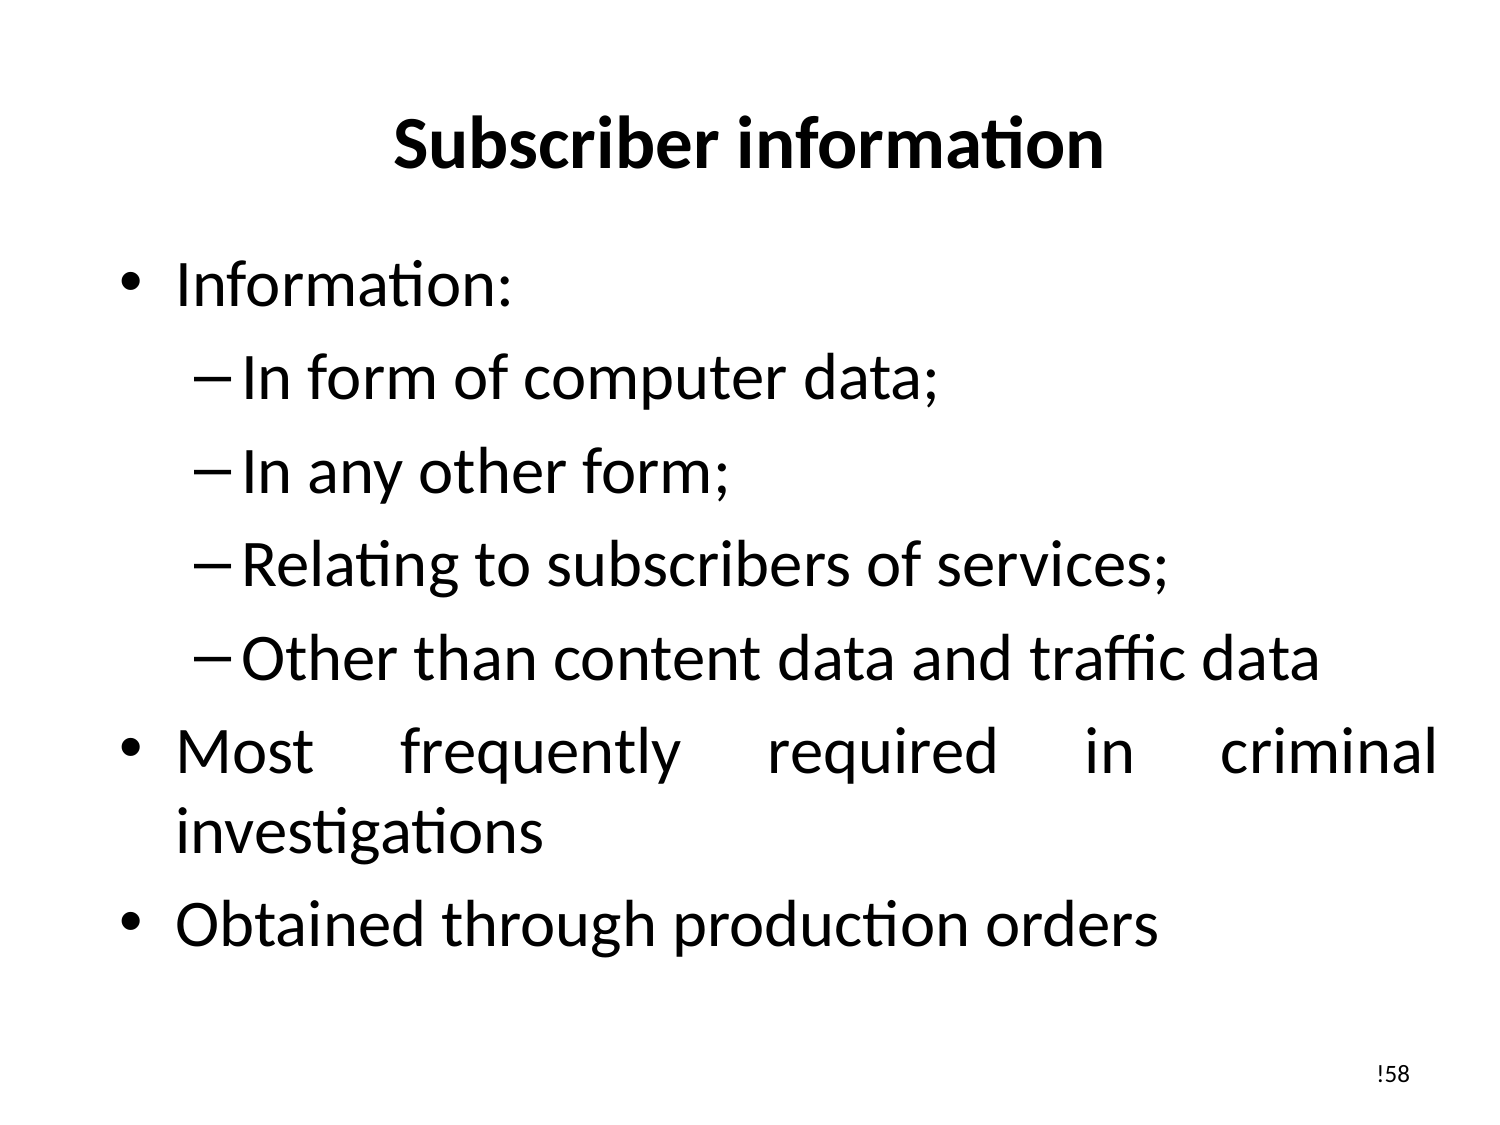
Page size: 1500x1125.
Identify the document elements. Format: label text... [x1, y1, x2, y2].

list Information: In form of computer data; In any other form; Relating to subscribers of services; Other than content data and traffic data Most frequently required in criminal investigations Obtained through production orders [103, 232, 1455, 976]
slide_number !58 [1074, 1042, 1425, 1103]
title Subscriber information [74, 44, 1426, 233]
